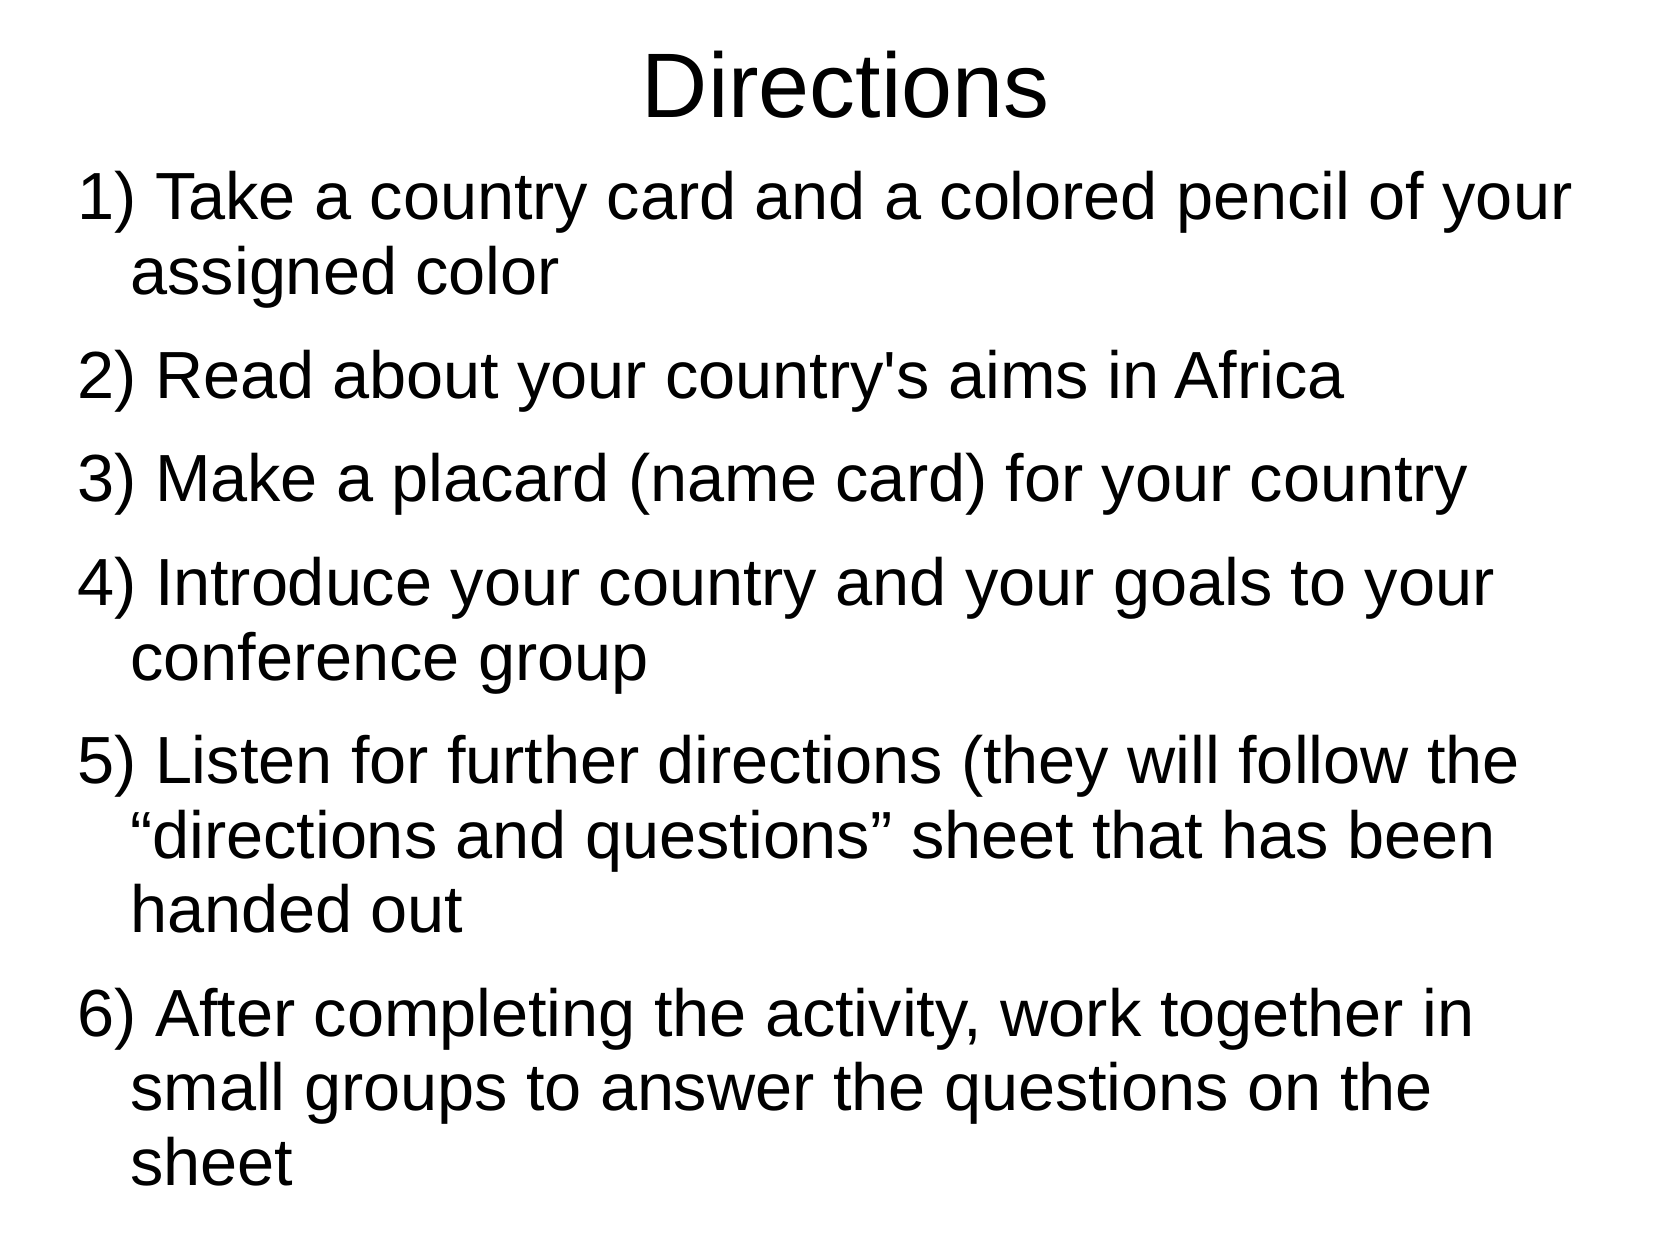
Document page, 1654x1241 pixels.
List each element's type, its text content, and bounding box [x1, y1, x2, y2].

list Take a country card and a colored pencil of your assigned color Read about your country's aims in Africa Make a placard (name card) for your country Introduce your country and your goals to your conference group Listen for further directions (they will follow the “directions and questions” sheet that has been handed out After completing the activity, work together in small groups to answer the questions on the sheet [59, 155, 1586, 1200]
title Directions [86, 17, 1605, 150]
